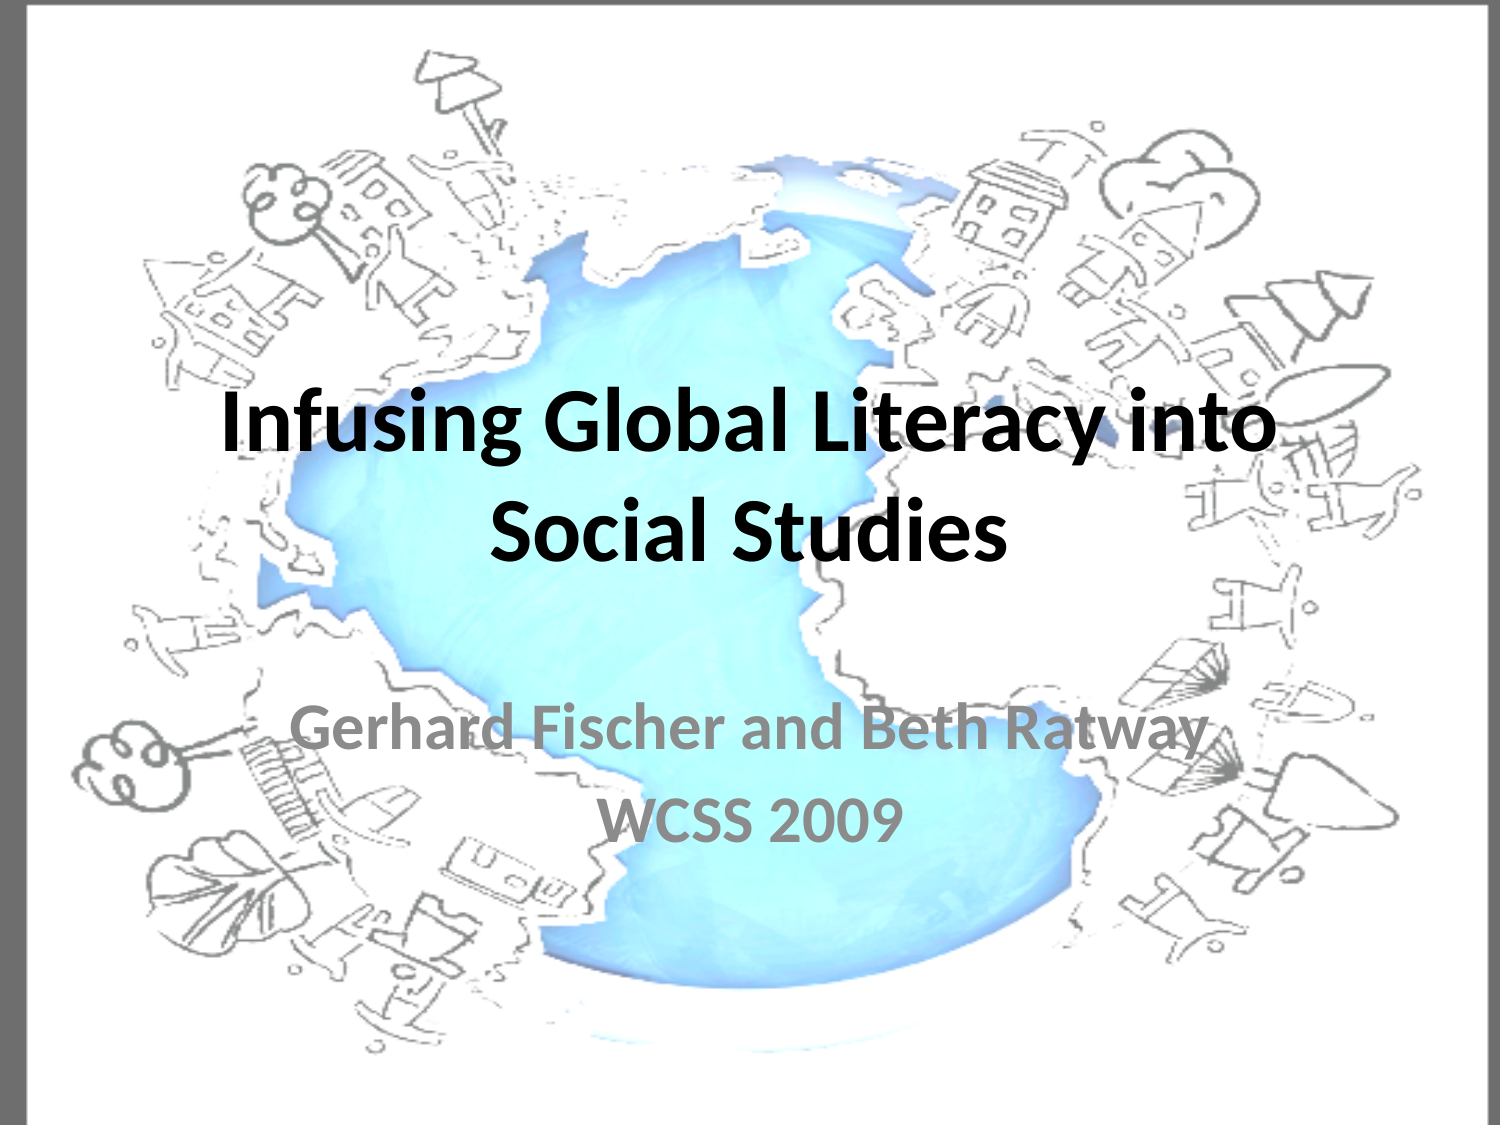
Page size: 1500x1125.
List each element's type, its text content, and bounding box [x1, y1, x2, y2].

subtitle Gerhard Fischer and Beth Ratway WCSS 2009 [225, 675, 1275, 963]
title Infusing Global Literacy into Social Studies [112, 349, 1388, 591]
